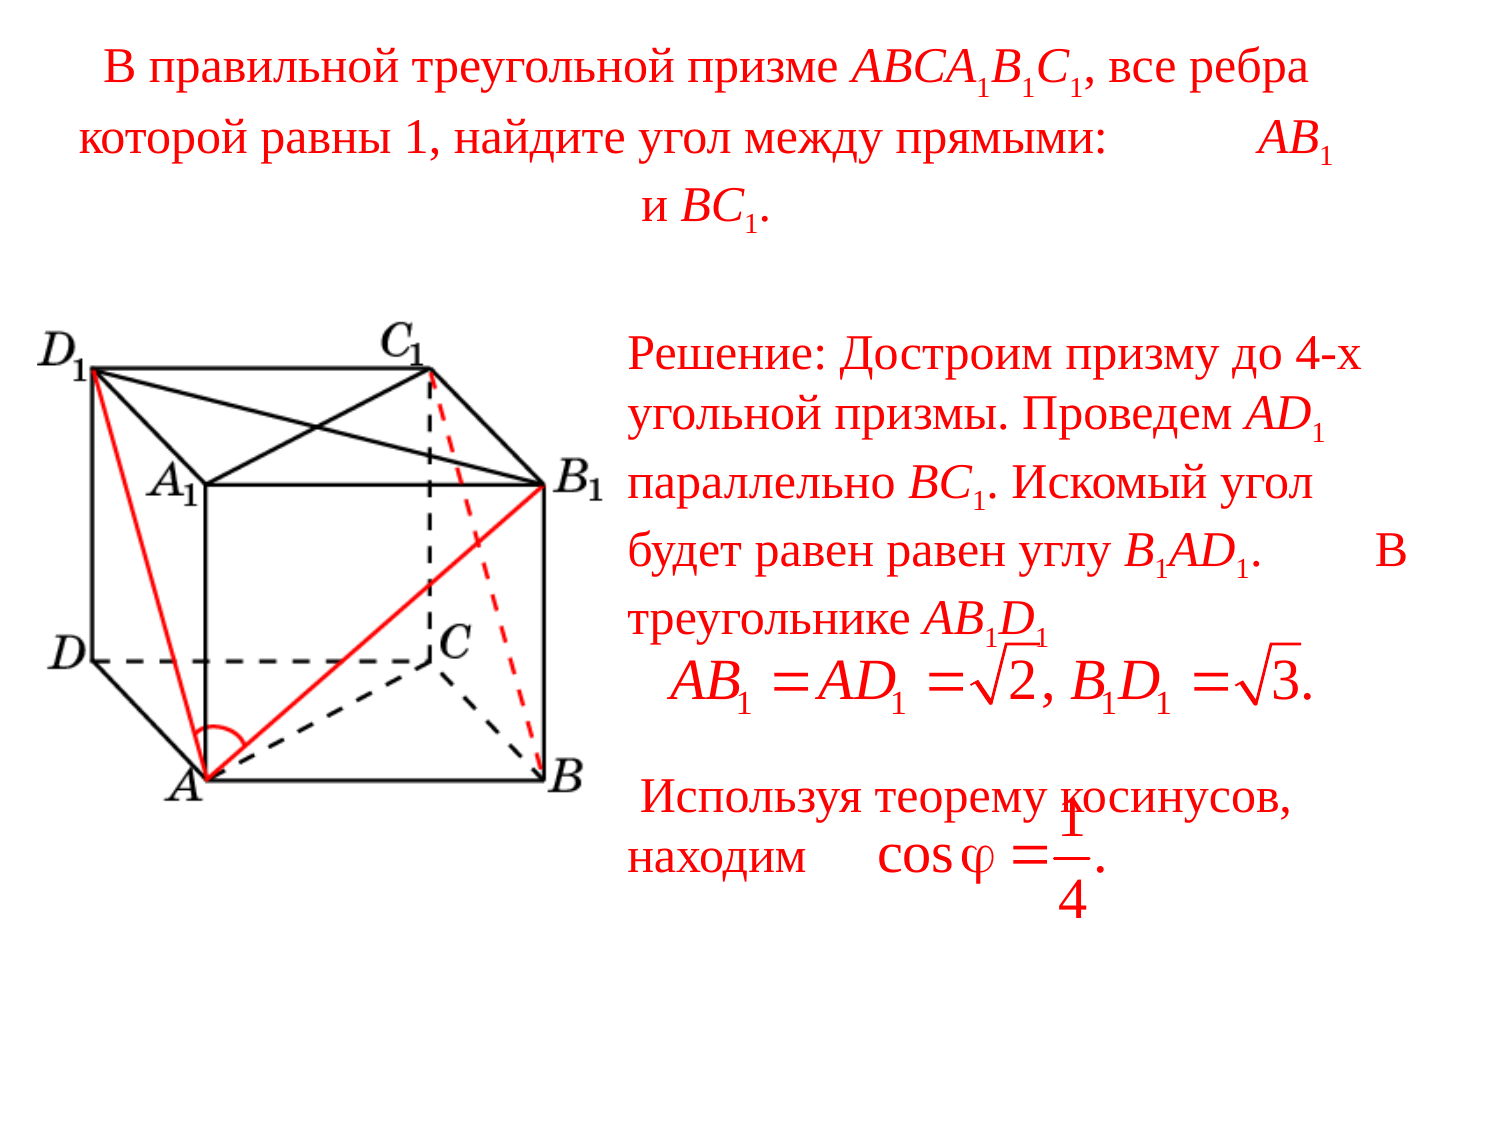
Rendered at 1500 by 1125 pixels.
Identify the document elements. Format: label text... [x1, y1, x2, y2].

text_box В правильной треугольной призме ABCA1B1C1, все ребра которой равны 1, найдите угол между прямыми: AB1 и BC1. [62, 24, 1350, 248]
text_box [37, 312, 1426, 924]
